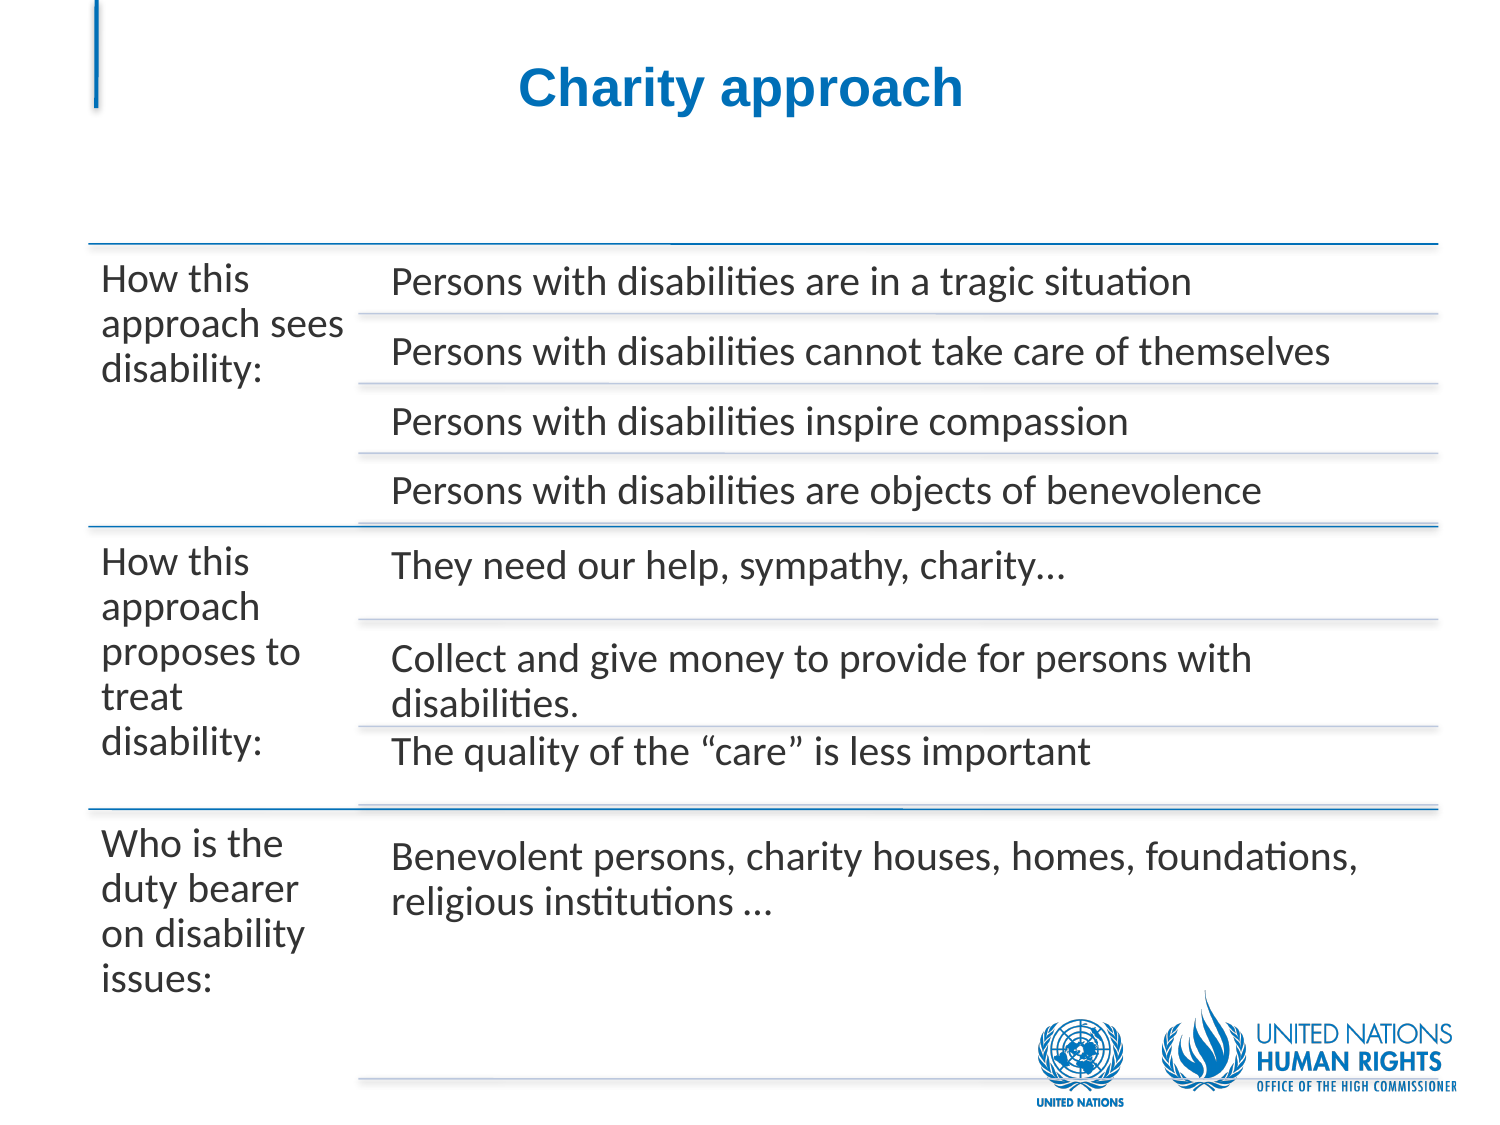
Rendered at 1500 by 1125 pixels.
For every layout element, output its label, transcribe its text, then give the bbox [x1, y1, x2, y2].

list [88, 243, 1439, 1093]
picture [1037, 990, 1457, 1107]
title Charity approach [121, 45, 1363, 224]
